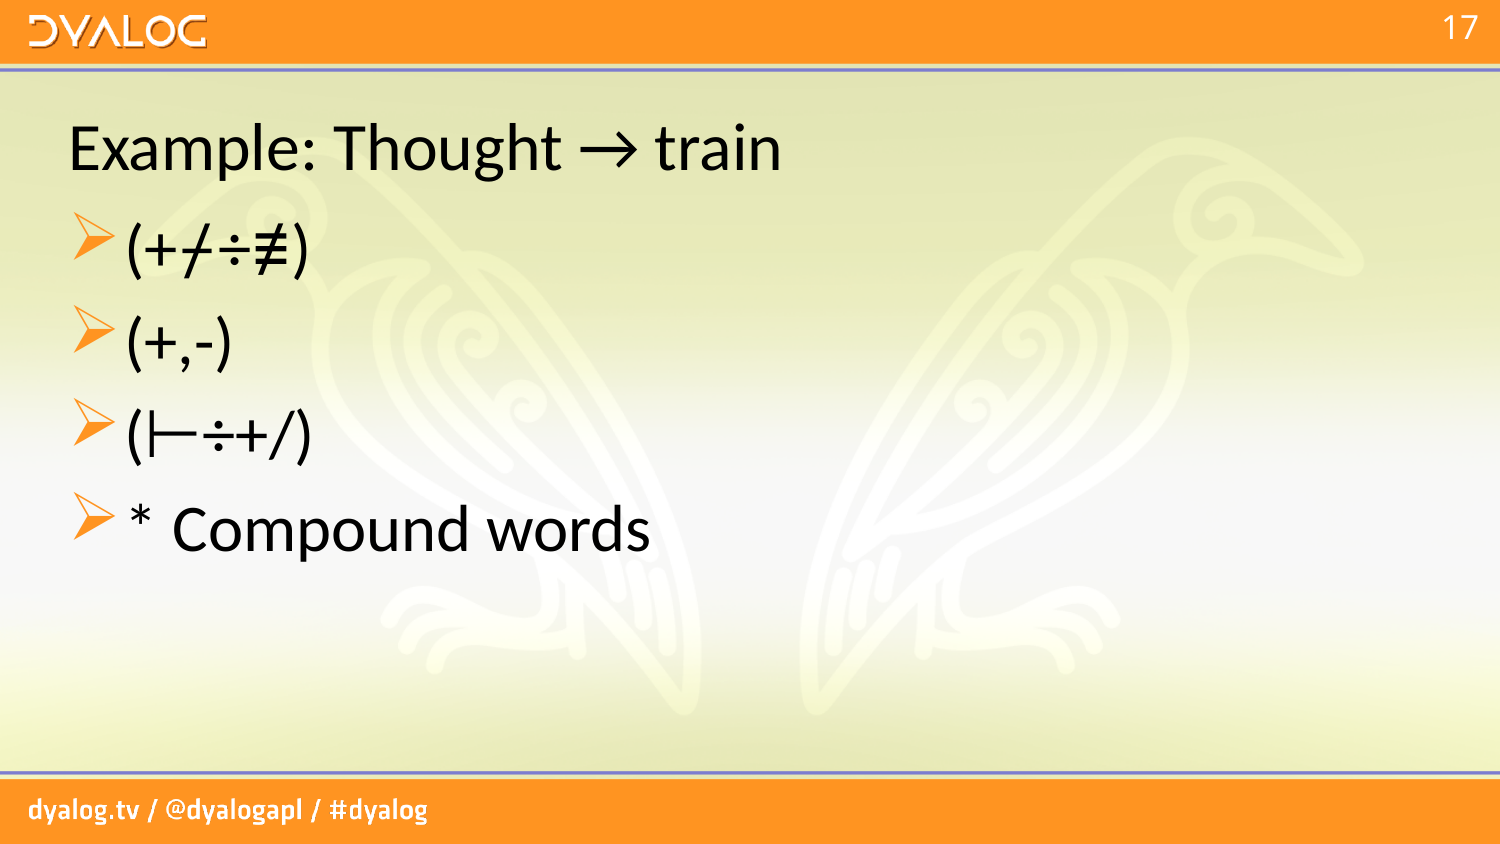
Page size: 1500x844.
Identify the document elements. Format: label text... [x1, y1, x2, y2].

picture [0, 0, 1500, 844]
title Example: Thought → train [53, 94, 1425, 192]
list (+⌿÷≢) (+,-) (⊢÷+/) * Compound words [53, 196, 1425, 754]
